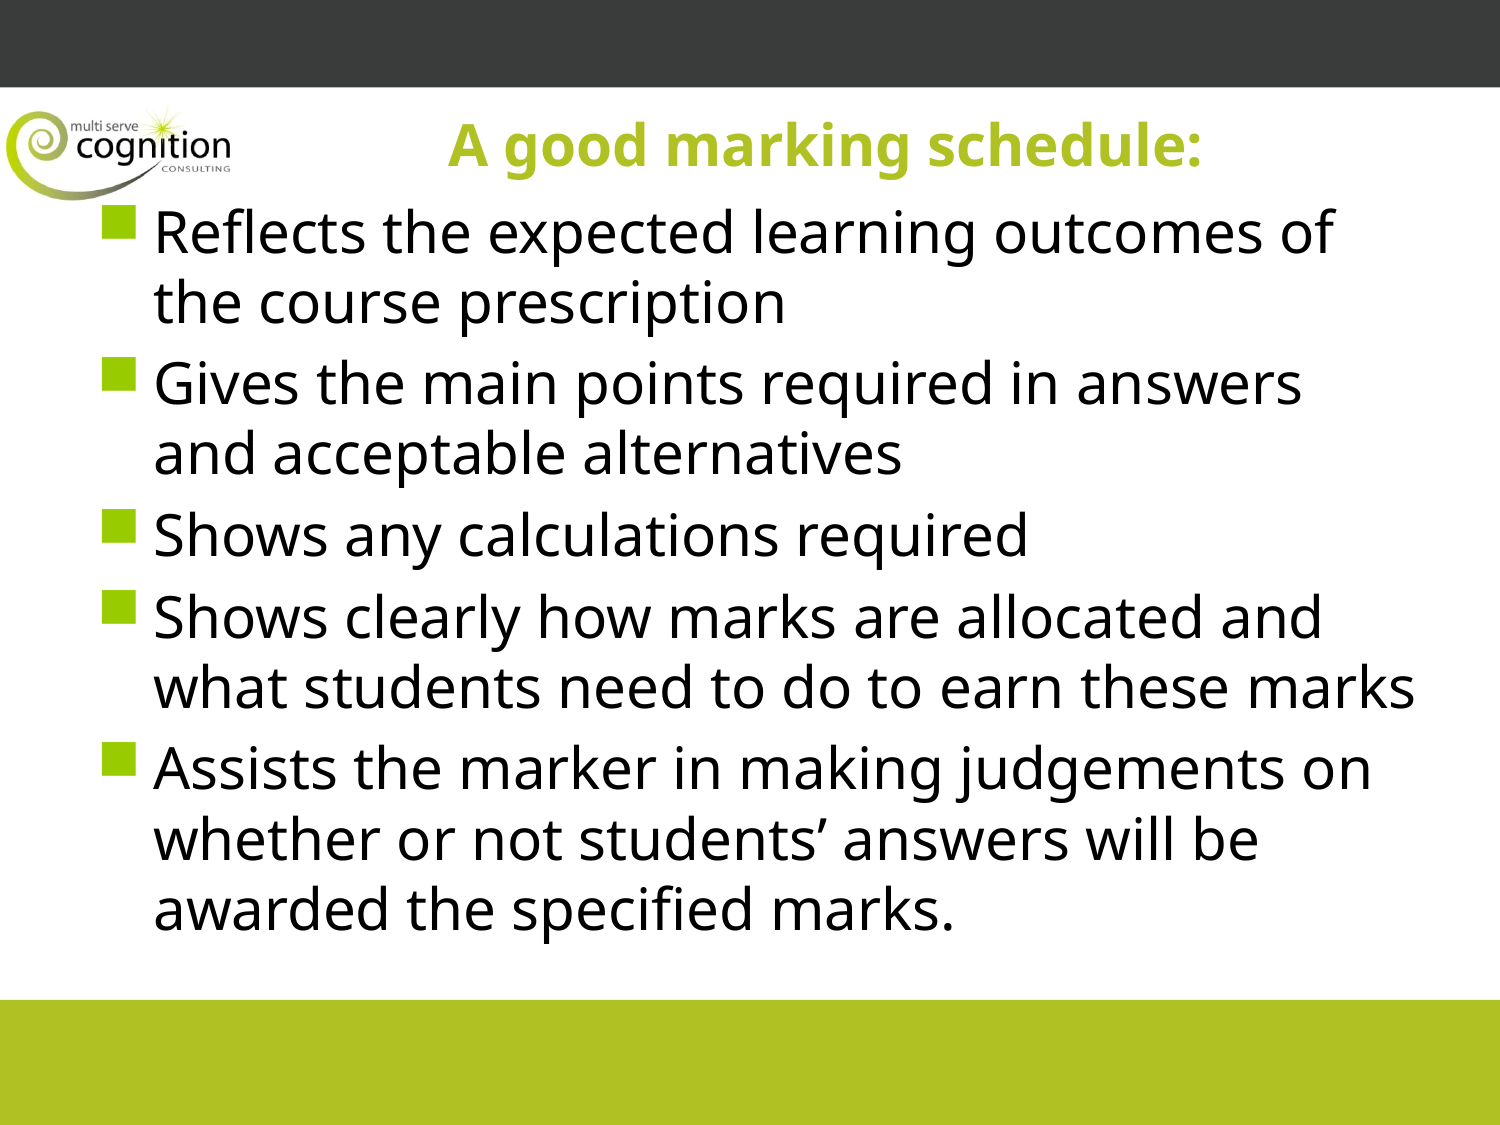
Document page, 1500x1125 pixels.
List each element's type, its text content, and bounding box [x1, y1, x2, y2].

list Reflects the expected learning outcomes of the course prescription Gives the main points required in answers and acceptable alternatives Shows any calculations required Shows clearly how marks are allocated and what students need to do to earn these marks Assists the marker in making judgements on whether or not students’ answers will be awarded the specified marks. [81, 187, 1433, 862]
title A good marking schedule: [234, 58, 1418, 187]
picture [0, 101, 234, 207]
